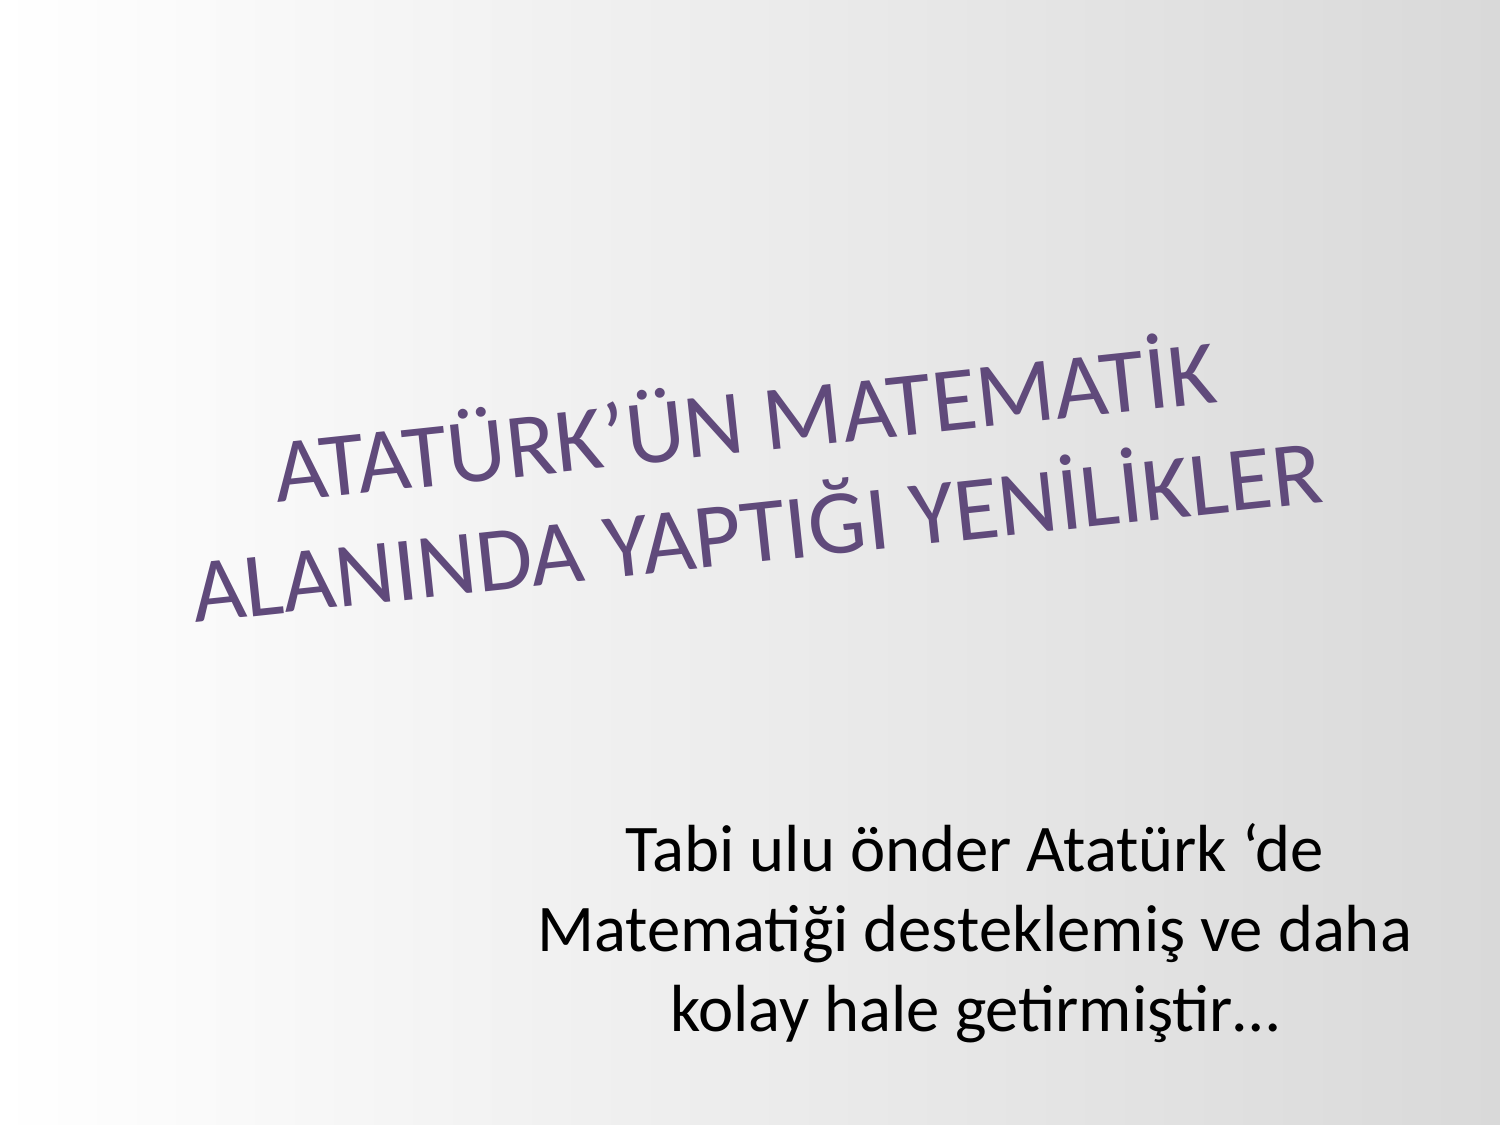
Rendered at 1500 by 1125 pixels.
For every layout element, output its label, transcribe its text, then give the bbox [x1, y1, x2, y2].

subtitle Tabi ulu önder Atatürk ‘de Matematiği desteklemiş ve daha kolay hale getirmiştir… [450, 796, 1500, 1085]
title ATATÜRK’ÜN MATEMATİK ALANINDA YAPTIĞI YENİLİKLER [103, 281, 1397, 659]
